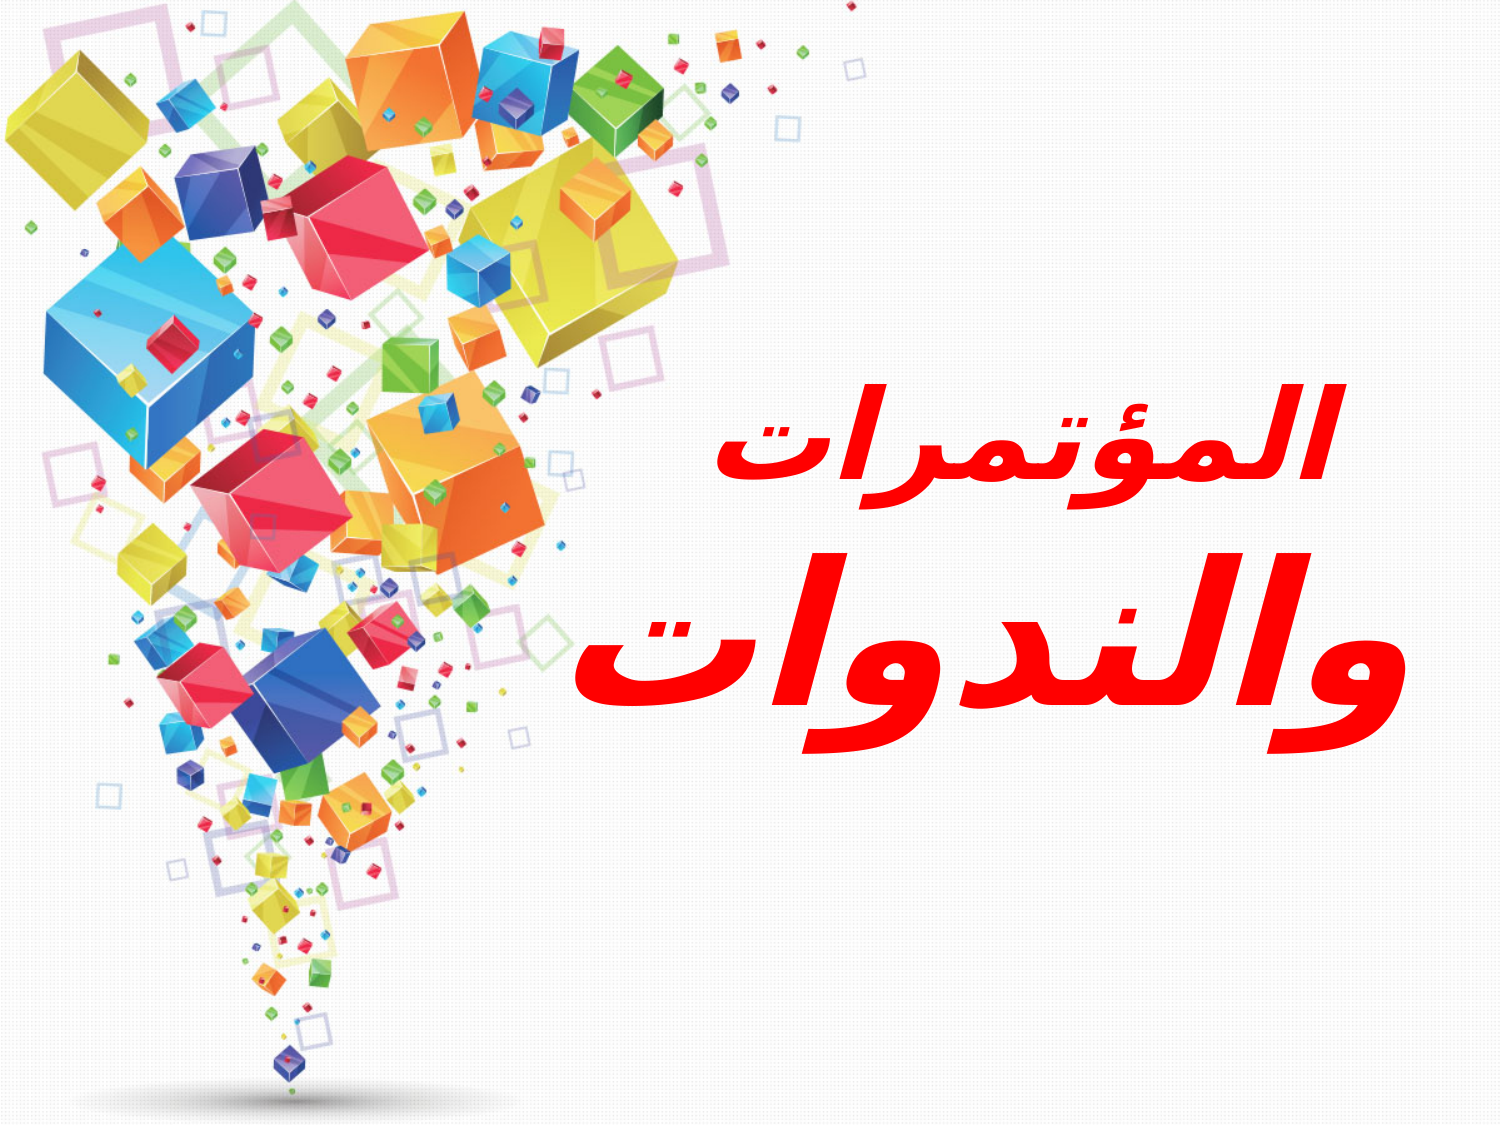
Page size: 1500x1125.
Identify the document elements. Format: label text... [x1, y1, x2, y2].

text_box المؤتمرات والندوات [537, 462, 1500, 638]
picture [0, 0, 1500, 1125]
